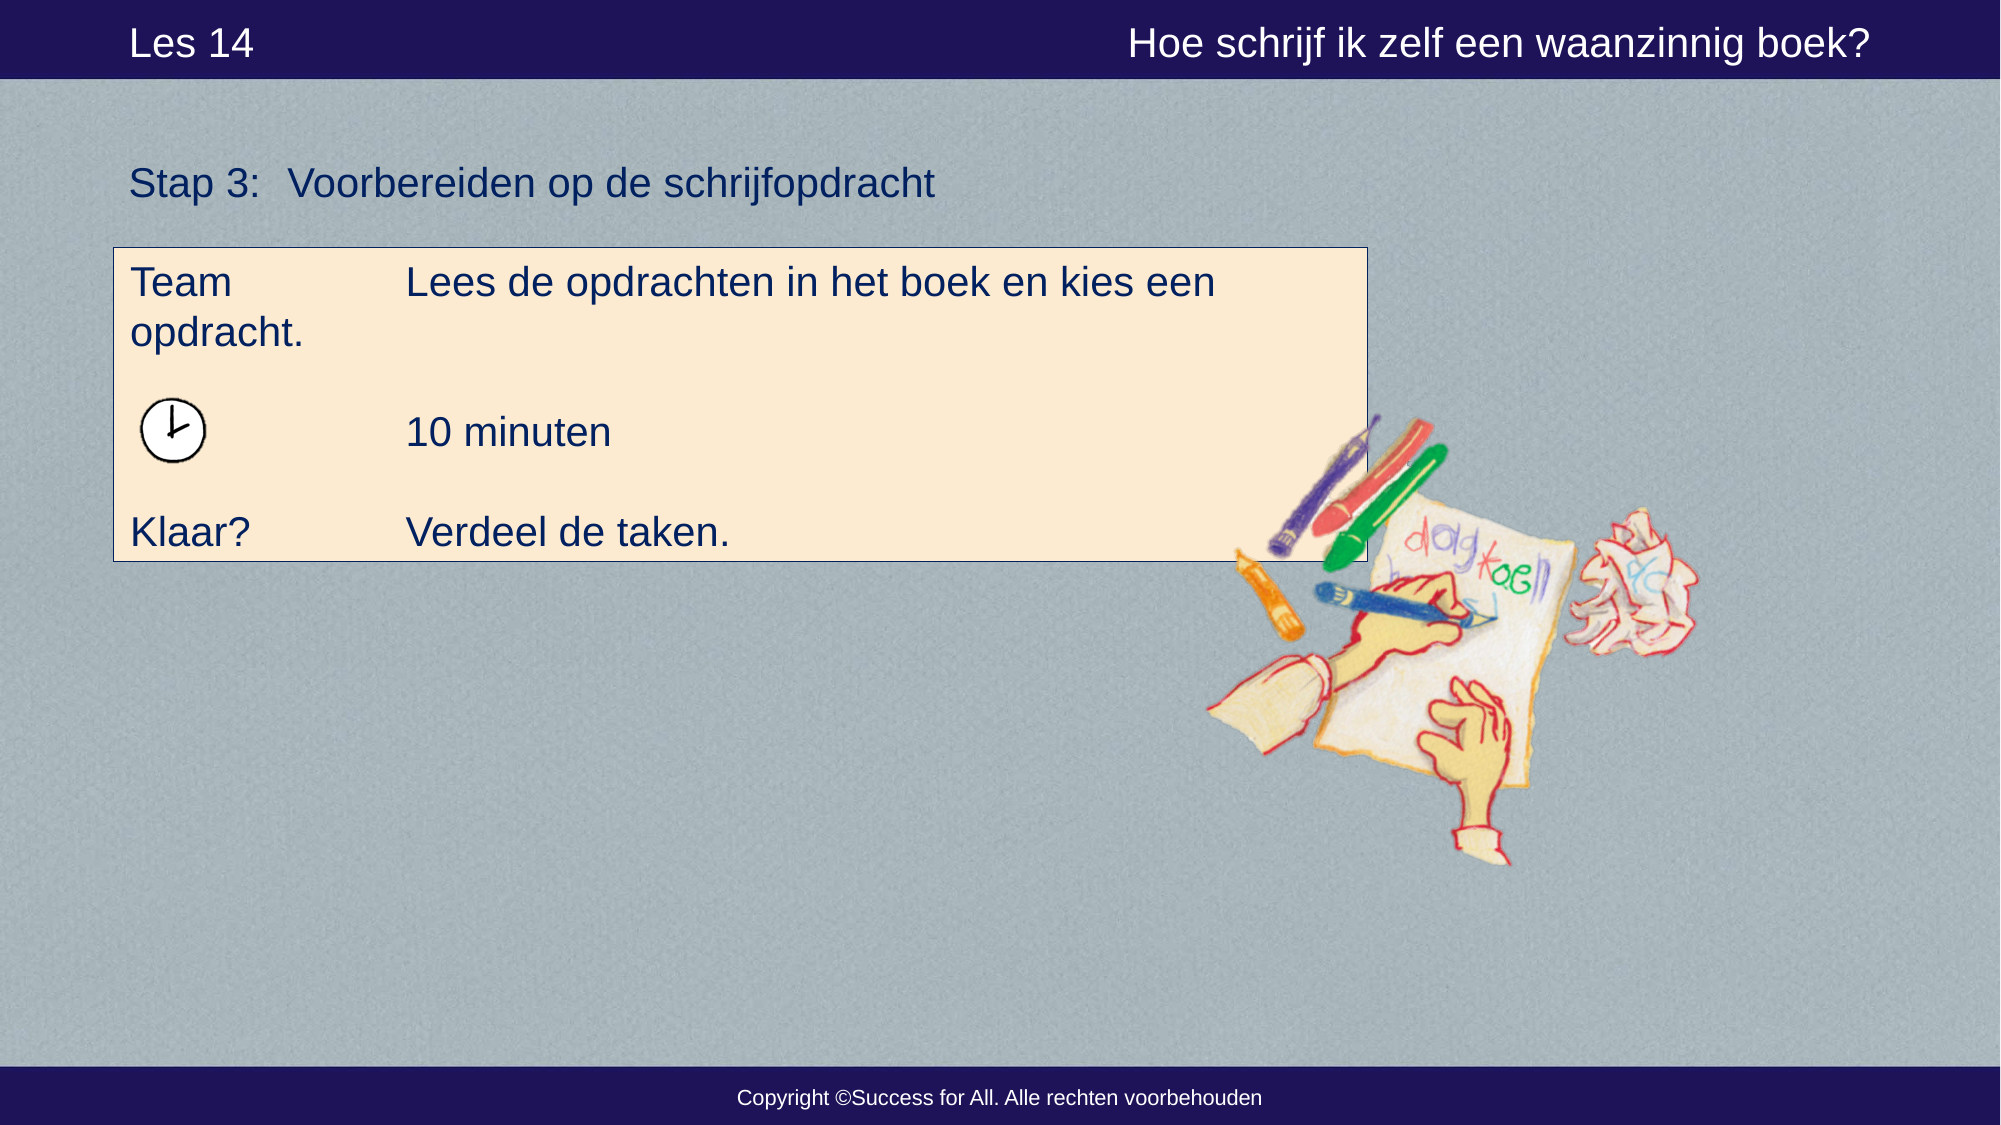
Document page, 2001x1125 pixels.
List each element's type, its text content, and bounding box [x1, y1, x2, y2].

picture [0, 0, 2001, 1125]
text_box Copyright ©Success for All. Alle rechten voorbehouden [0, 1076, 2000, 1125]
text_box Team Lees de opdrachten in het boek en kies een opdracht. 10 minuten Klaar? Verdeel de taken. [113, 247, 1368, 562]
text_box Stap 3: Voorbereiden op de schrijfopdracht [113, 148, 1301, 214]
text_box Hoe schrijf ik zelf een waanzinnig boek? [999, 8, 1886, 73]
text_box Les 14 [114, 8, 354, 73]
